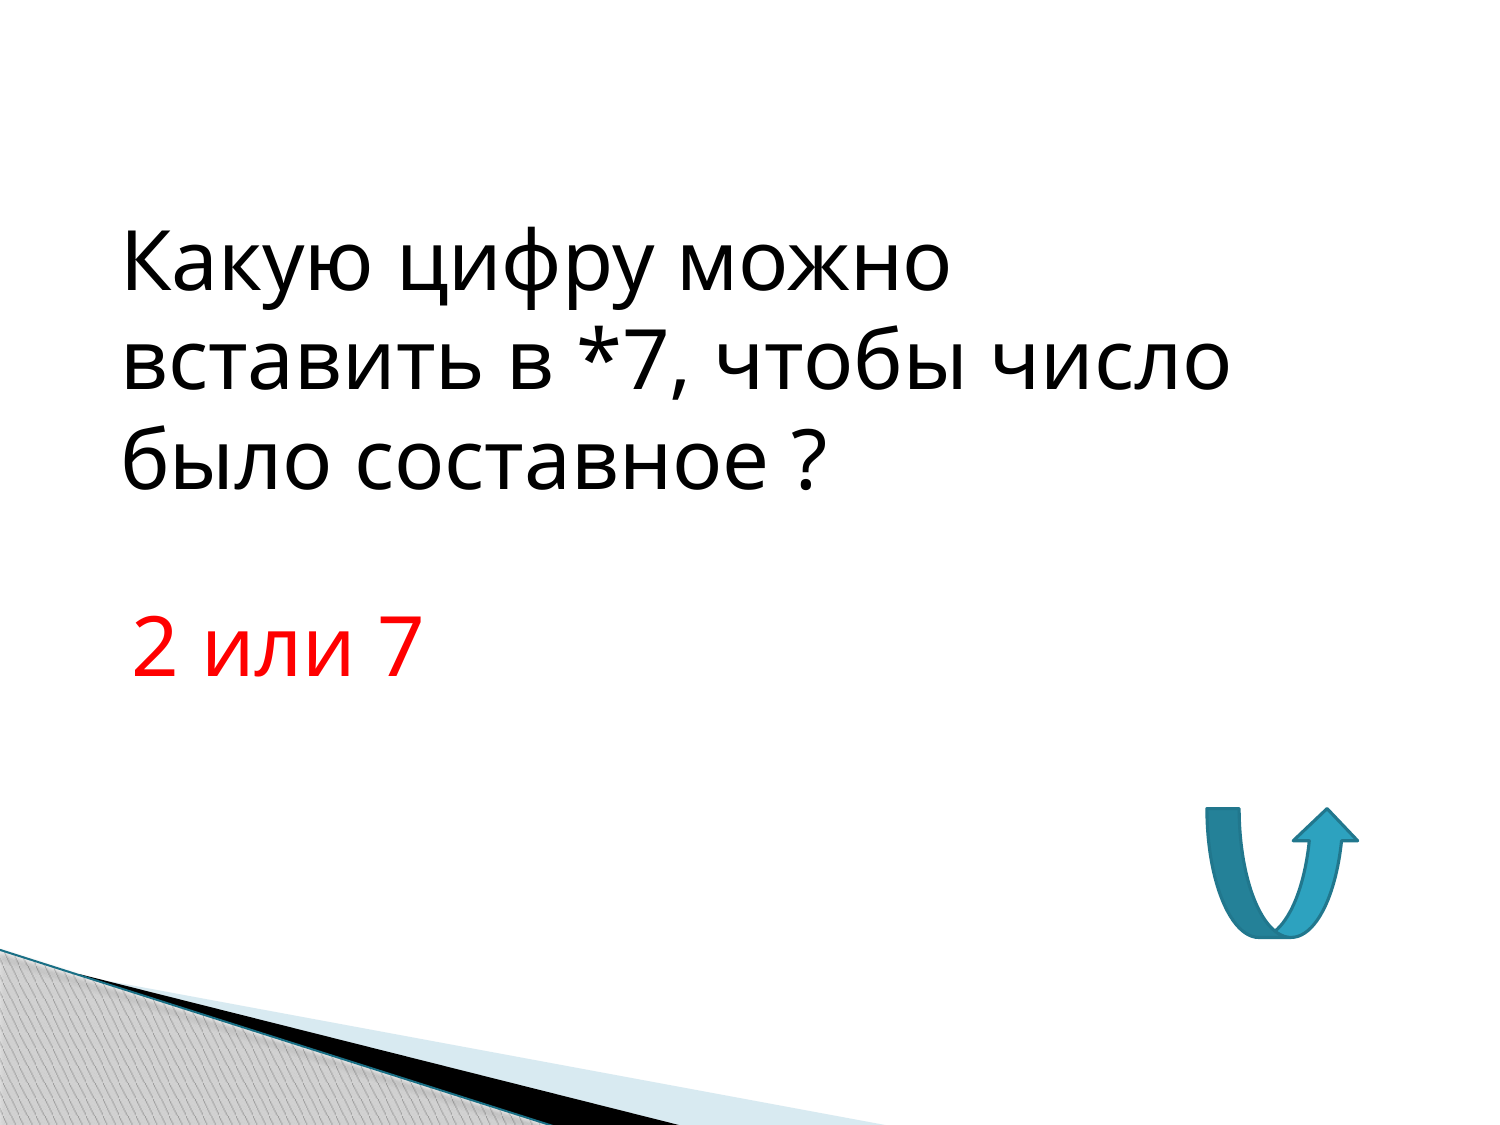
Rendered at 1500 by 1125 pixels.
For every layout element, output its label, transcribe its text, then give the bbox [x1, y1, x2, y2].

text_box 2 или 7 [117, 585, 481, 701]
text_box Какую цифру можно вставить в *7, чтобы число было составное ? [105, 199, 1278, 514]
text_box [1205, 807, 1360, 940]
